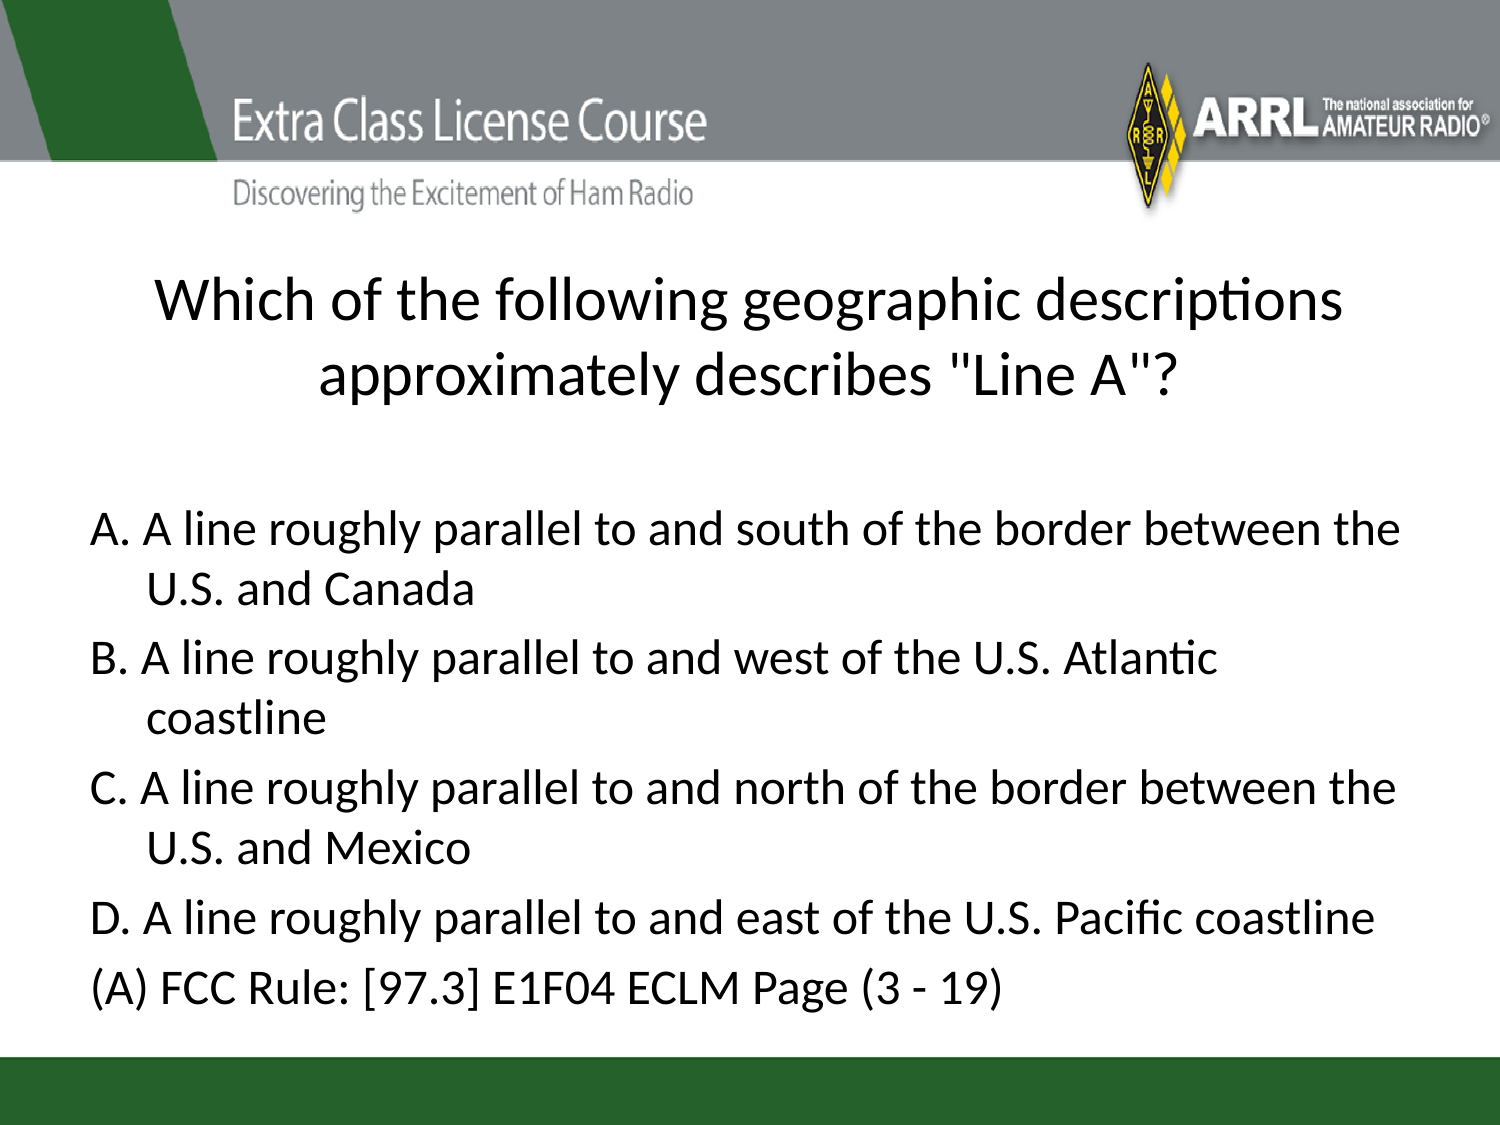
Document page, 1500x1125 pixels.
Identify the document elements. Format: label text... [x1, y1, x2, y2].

picture [0, 0, 1500, 1125]
list A. A line roughly parallel to and south of the border between the U.S. and Canada B. A line roughly parallel to and west of the U.S. Atlantic coastline C. A line roughly parallel to and north of the border between the U.S. and Mexico D. A line roughly parallel to and east of the U.S. Pacific coastline (A) FCC Rule: [97.3] E1F04 ECLM Page (3 - 19) [75, 487, 1425, 1005]
title Which of the following geographic descriptions approximately describes "Line A"? [75, 250, 1425, 437]
